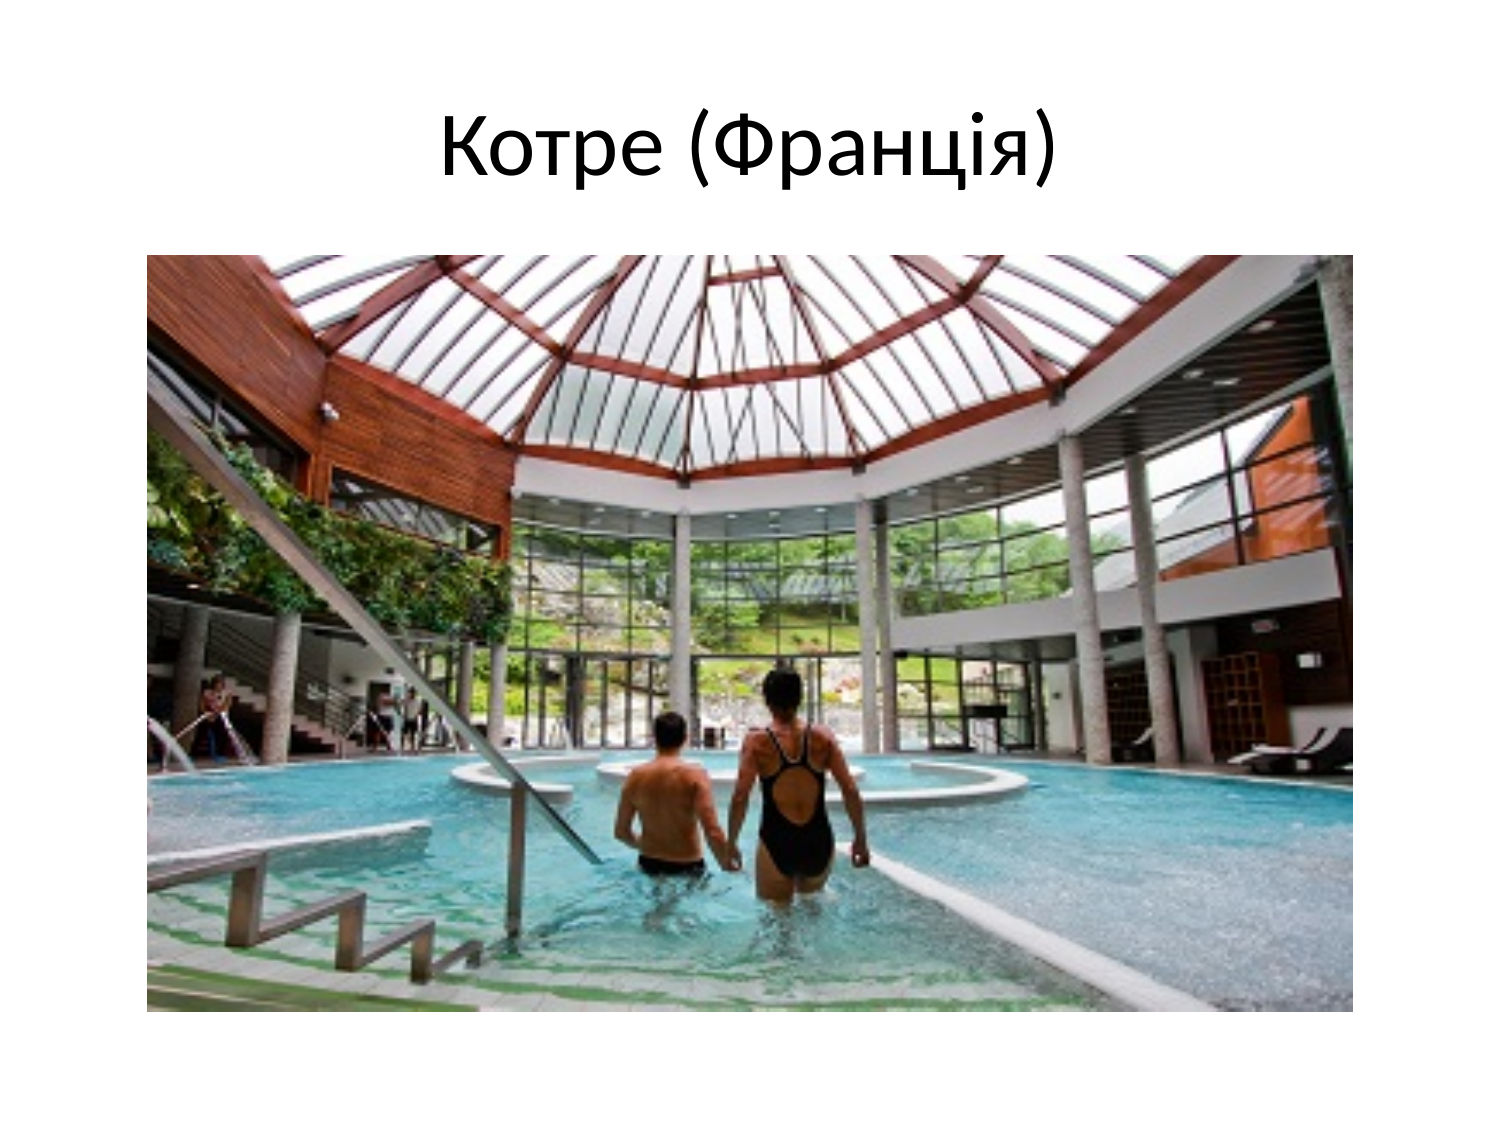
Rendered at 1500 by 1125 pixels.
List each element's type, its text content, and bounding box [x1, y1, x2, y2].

picture [147, 255, 1353, 1012]
title Котре (Франція) [74, 44, 1426, 233]
